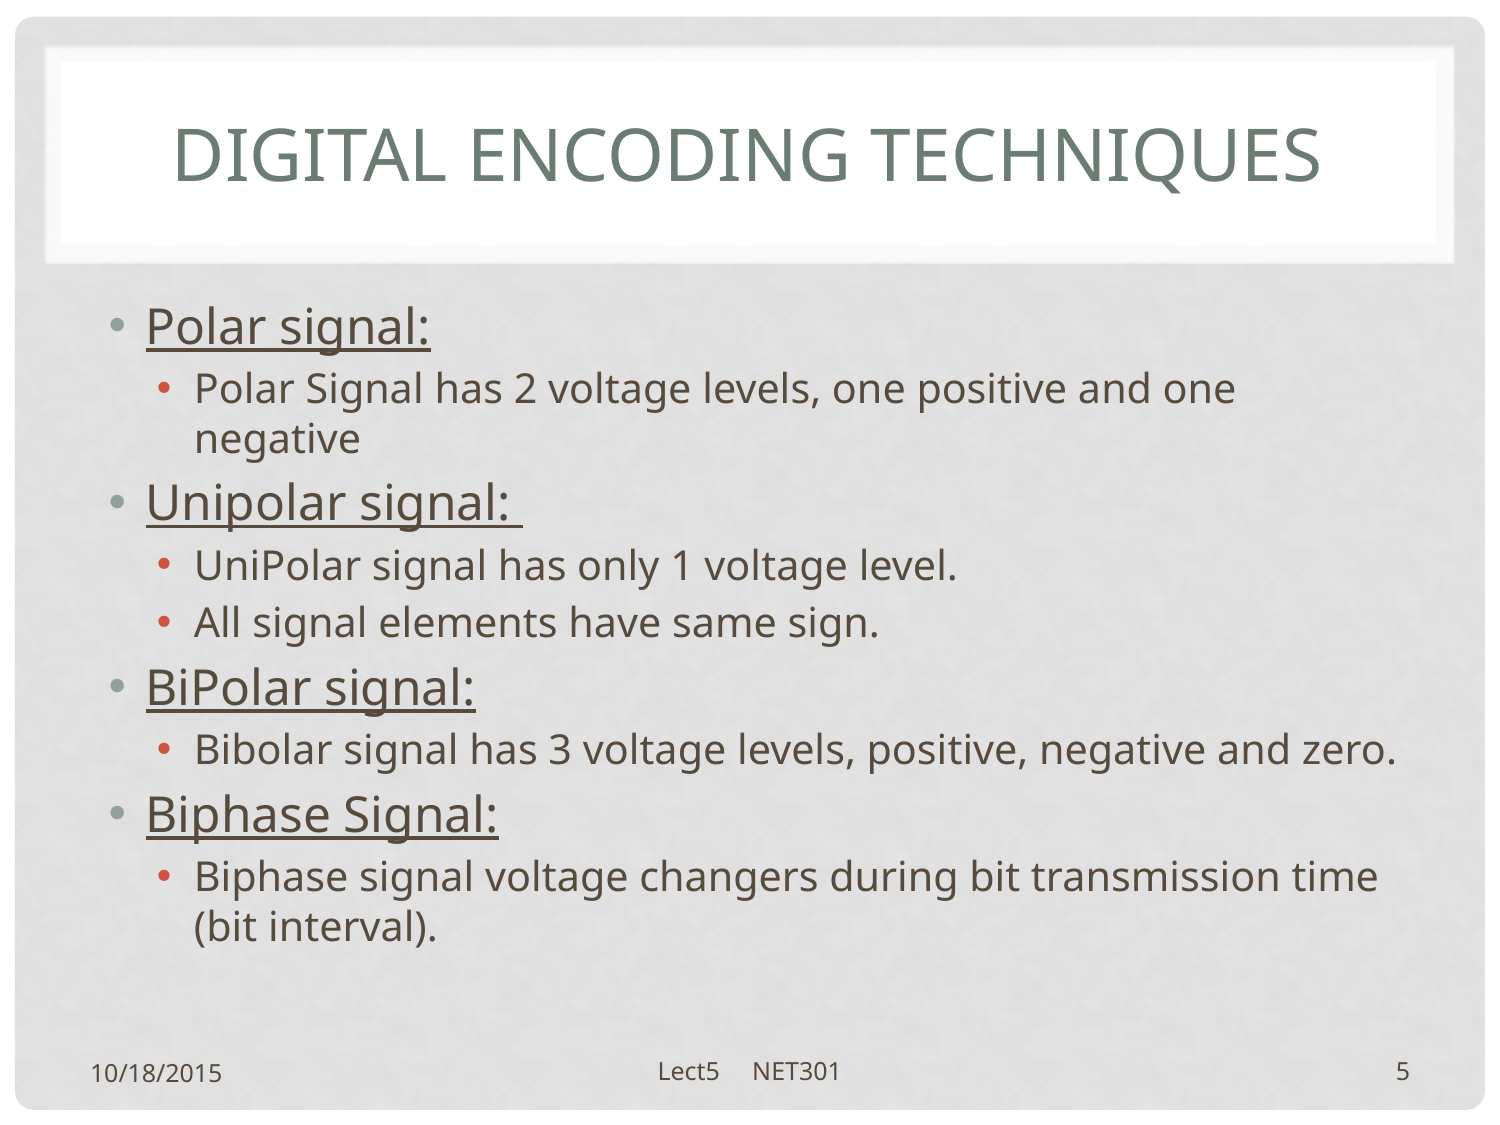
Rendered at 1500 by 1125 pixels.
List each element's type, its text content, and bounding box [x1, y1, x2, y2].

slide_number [75, 1042, 425, 1103]
list Polar signal: Polar Signal has 2 voltage levels, one positive and one negative Unipolar signal: UniPolar signal has only 1 voltage level. All signal elements have same sign. BiPolar signal: Bibolar signal has 3 voltage levels, positive, negative and zero. Biphase Signal: Biphase signal voltage changers during bit transmission time (bit interval). [75, 287, 1425, 1005]
footer Lect5 NET301 [512, 1042, 988, 1103]
slide_number 5 [1074, 1042, 1425, 1103]
title Digital encoding techniques [69, 66, 1425, 238]
